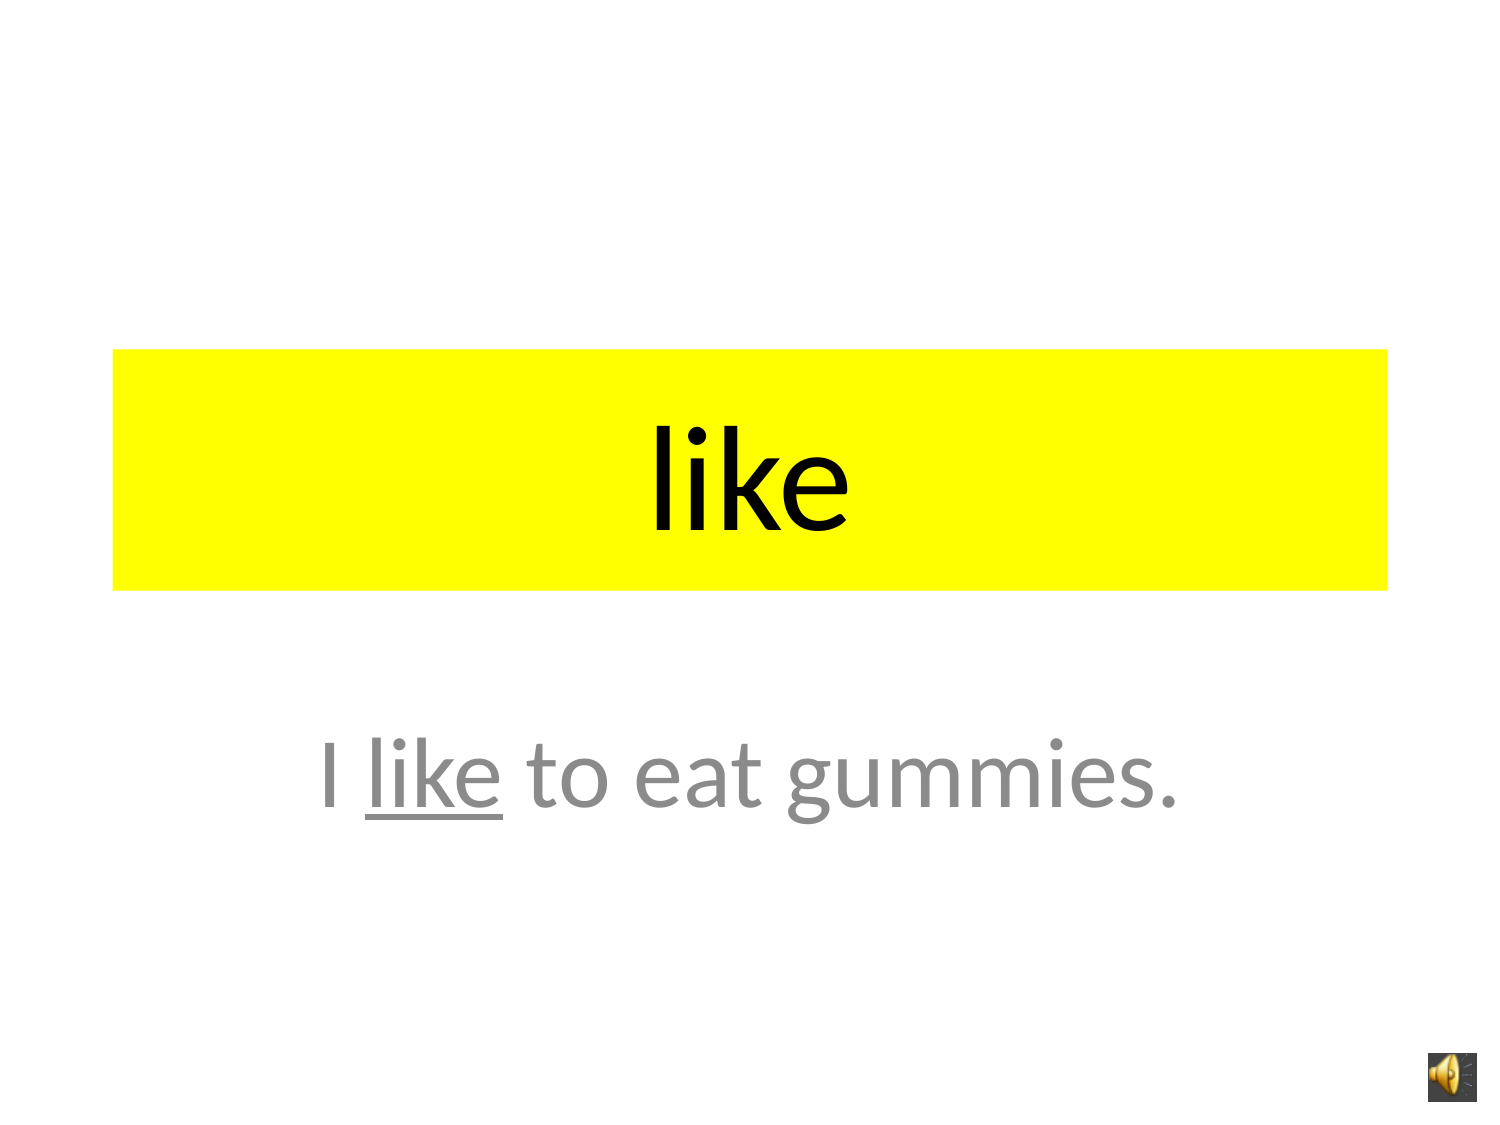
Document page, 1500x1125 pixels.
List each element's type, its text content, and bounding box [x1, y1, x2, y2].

picture [1427, 1052, 1478, 1103]
title like [112, 349, 1388, 591]
subtitle I like to eat gummies. [225, 699, 1275, 988]
